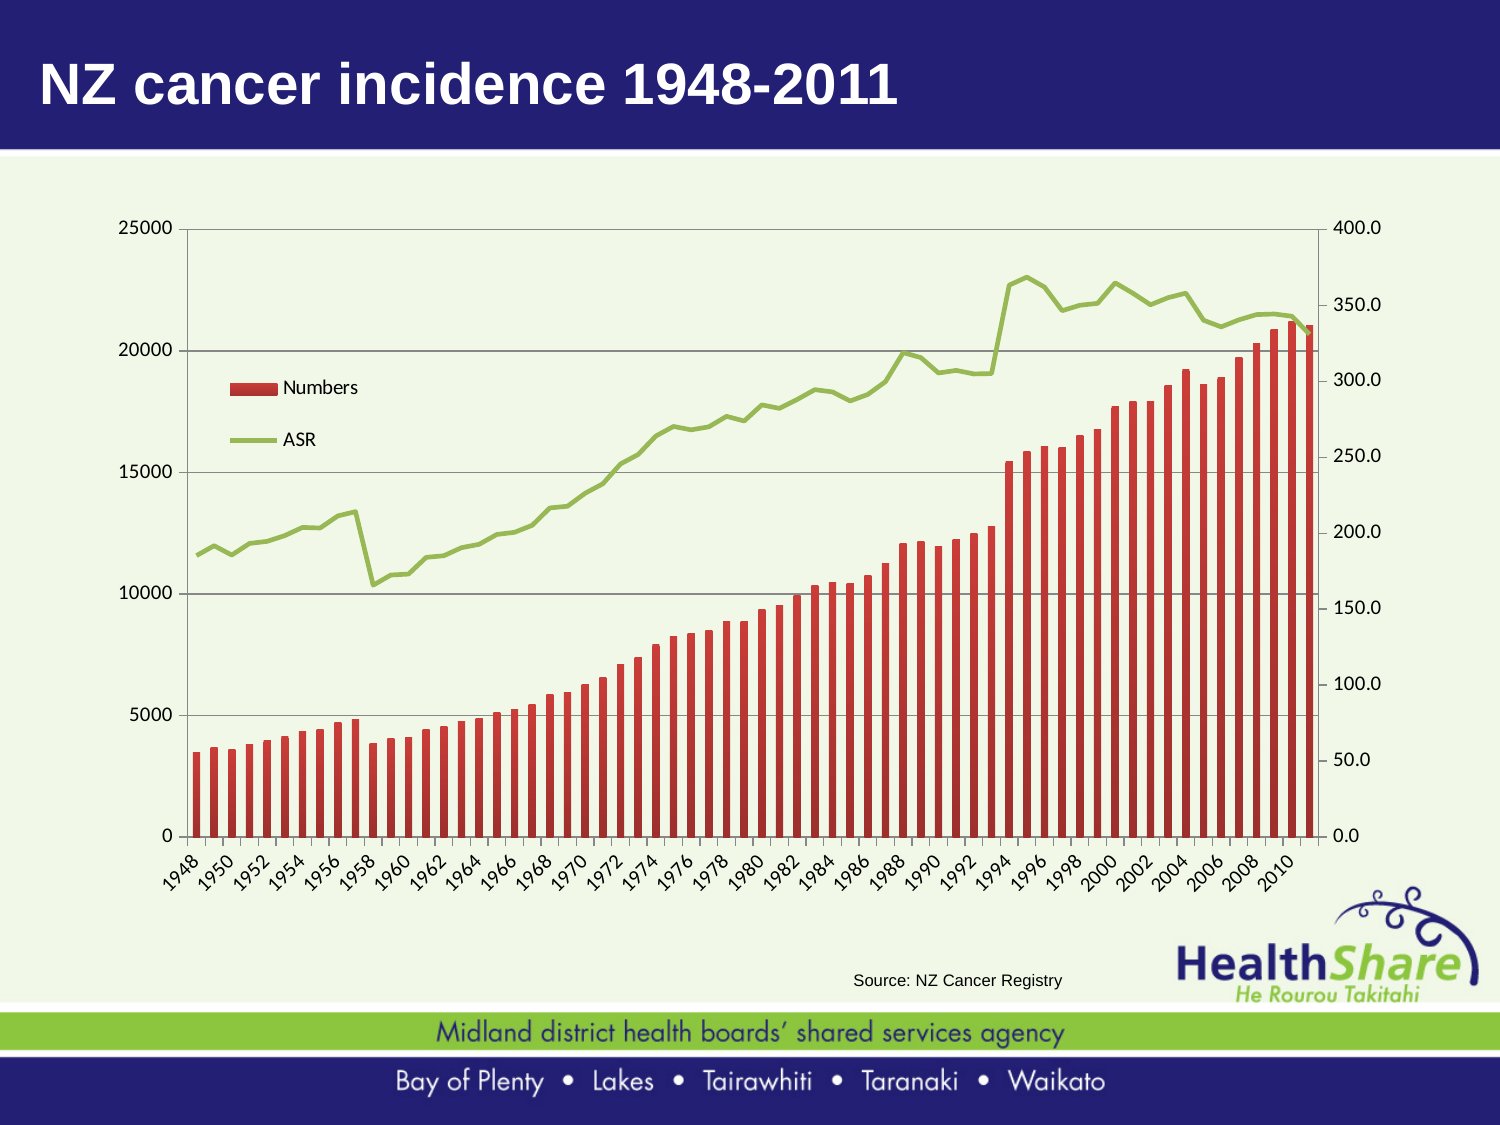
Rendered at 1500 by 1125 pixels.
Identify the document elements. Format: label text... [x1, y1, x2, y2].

title NZ cancer incidence 1948-2011 [24, 24, 1475, 138]
picture [0, 0, 1500, 1125]
footer Source: NZ Cancer Registry [688, 962, 1164, 1007]
chart [37, 159, 1466, 903]
